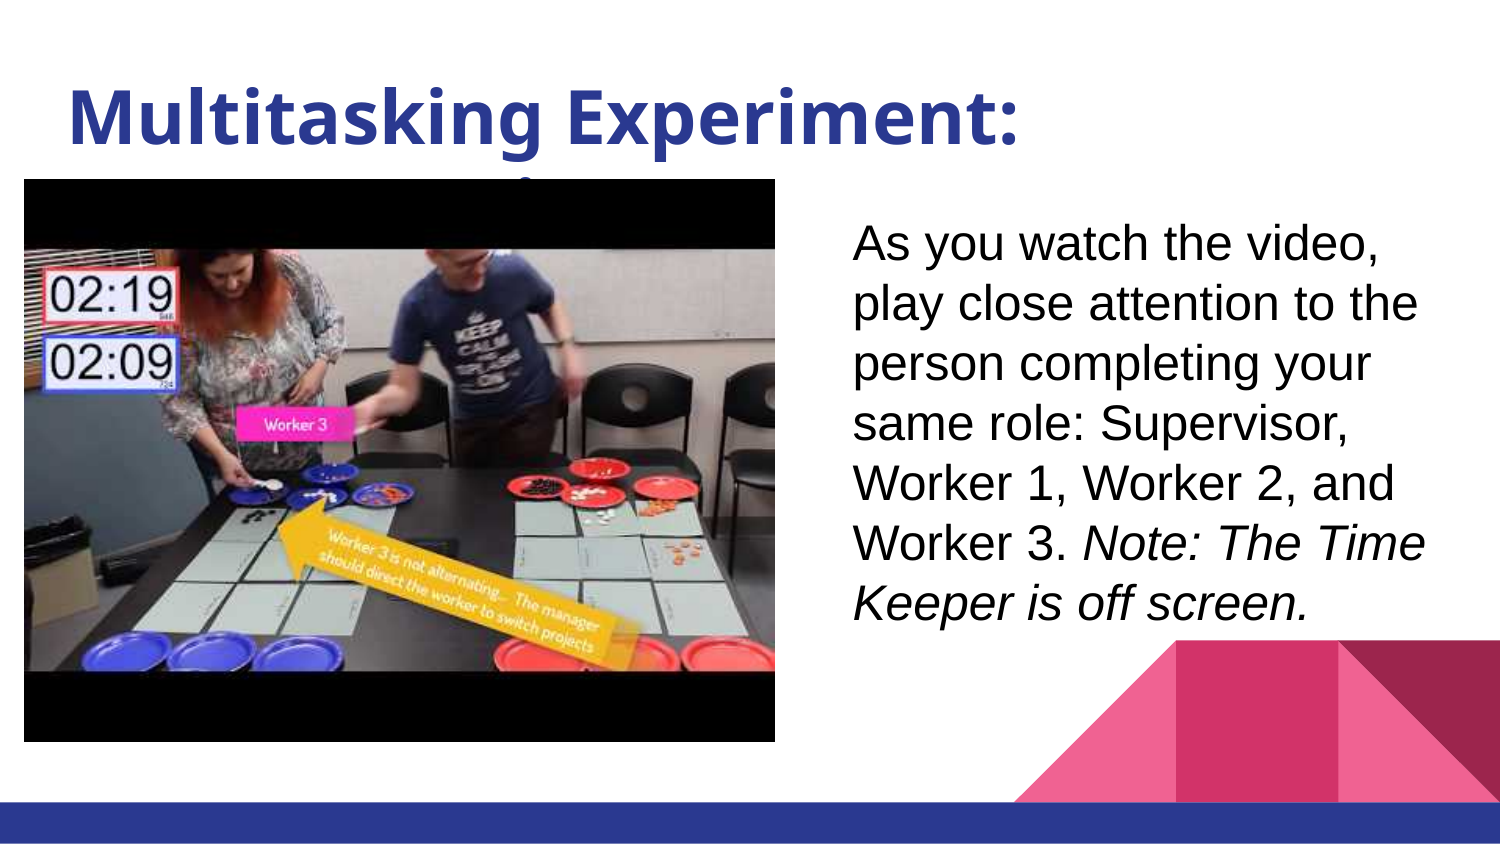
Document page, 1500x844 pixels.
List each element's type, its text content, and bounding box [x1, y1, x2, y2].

text_box As you watch the video, play close attention to the person completing your same role: Supervisor, Worker 1, Worker 2, and Worker 3. Note: The Time Keeper is off screen. [837, 195, 1449, 613]
picture [24, 179, 776, 743]
title Multitasking Experiment: Demonstration [51, 54, 1449, 155]
